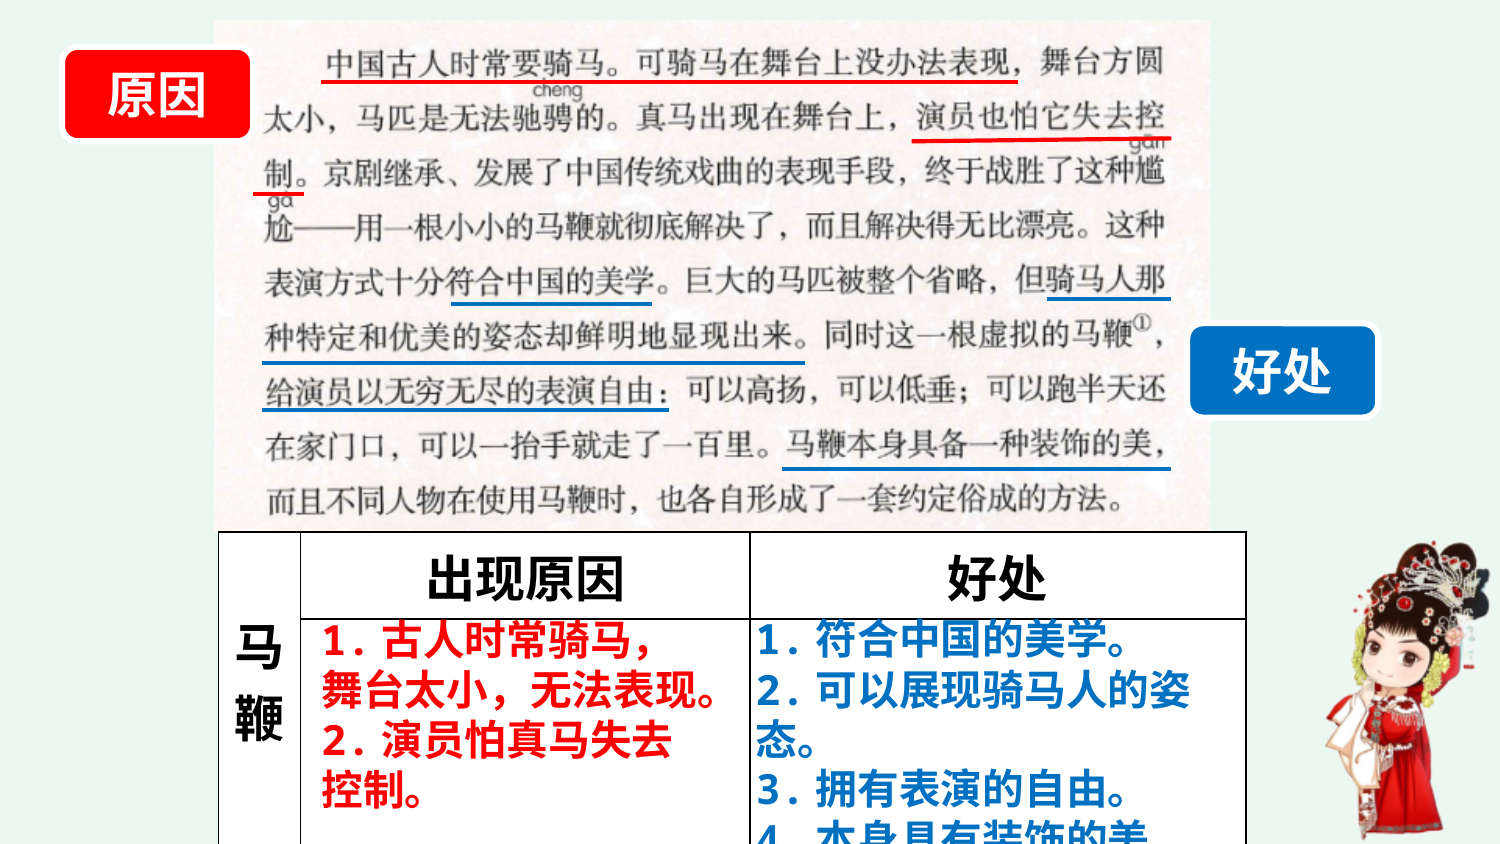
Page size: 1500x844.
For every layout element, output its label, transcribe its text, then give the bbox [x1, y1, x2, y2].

text_box 1.古人时常骑马，舞台太小，无法表现。 2.演员怕真马失去控制。 [306, 606, 729, 822]
picture [214, 19, 1211, 532]
table_cell [1235, 620, 1245, 844]
text_box 1.符合中国的美学。 2.可以展现骑马人的姿态。 3.拥有表演的自由。 4.本身具有装饰的美。 [740, 605, 1235, 844]
table_header 好处 [751, 533, 1245, 618]
table_header 马鞭 [219, 541, 300, 844]
text_box 原因 [59, 44, 209, 144]
picture [1317, 535, 1500, 842]
table_header 出现原因 [301, 541, 749, 618]
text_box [911, 138, 1172, 142]
table_cell [301, 620, 740, 844]
text_box 好处 [1217, 320, 1381, 420]
